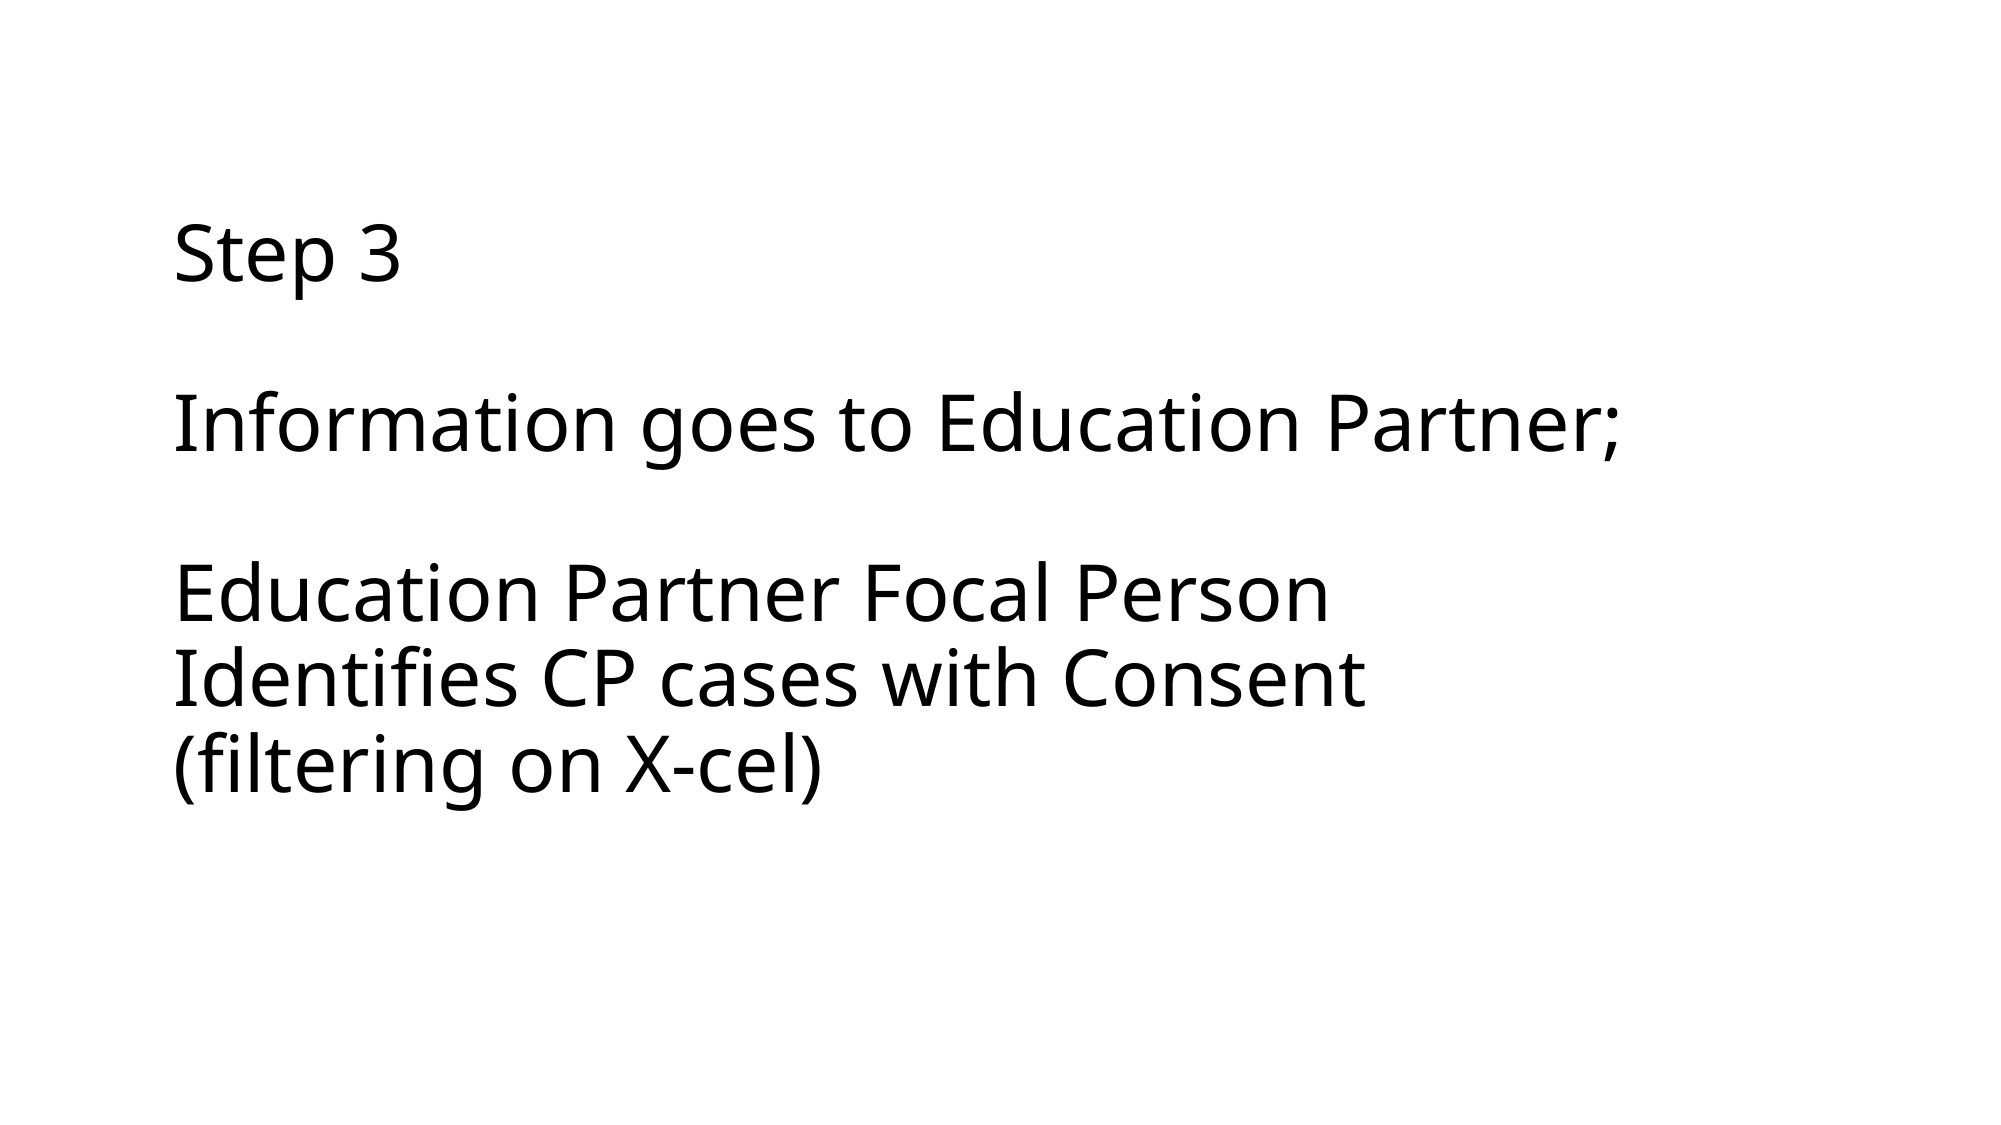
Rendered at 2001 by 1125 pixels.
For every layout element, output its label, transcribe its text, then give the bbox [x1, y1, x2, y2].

title Step 3 Information goes to Education Partner; Education Partner Focal Person Identifies CP cases with Consent (filtering on X-cel) [158, 179, 1688, 938]
